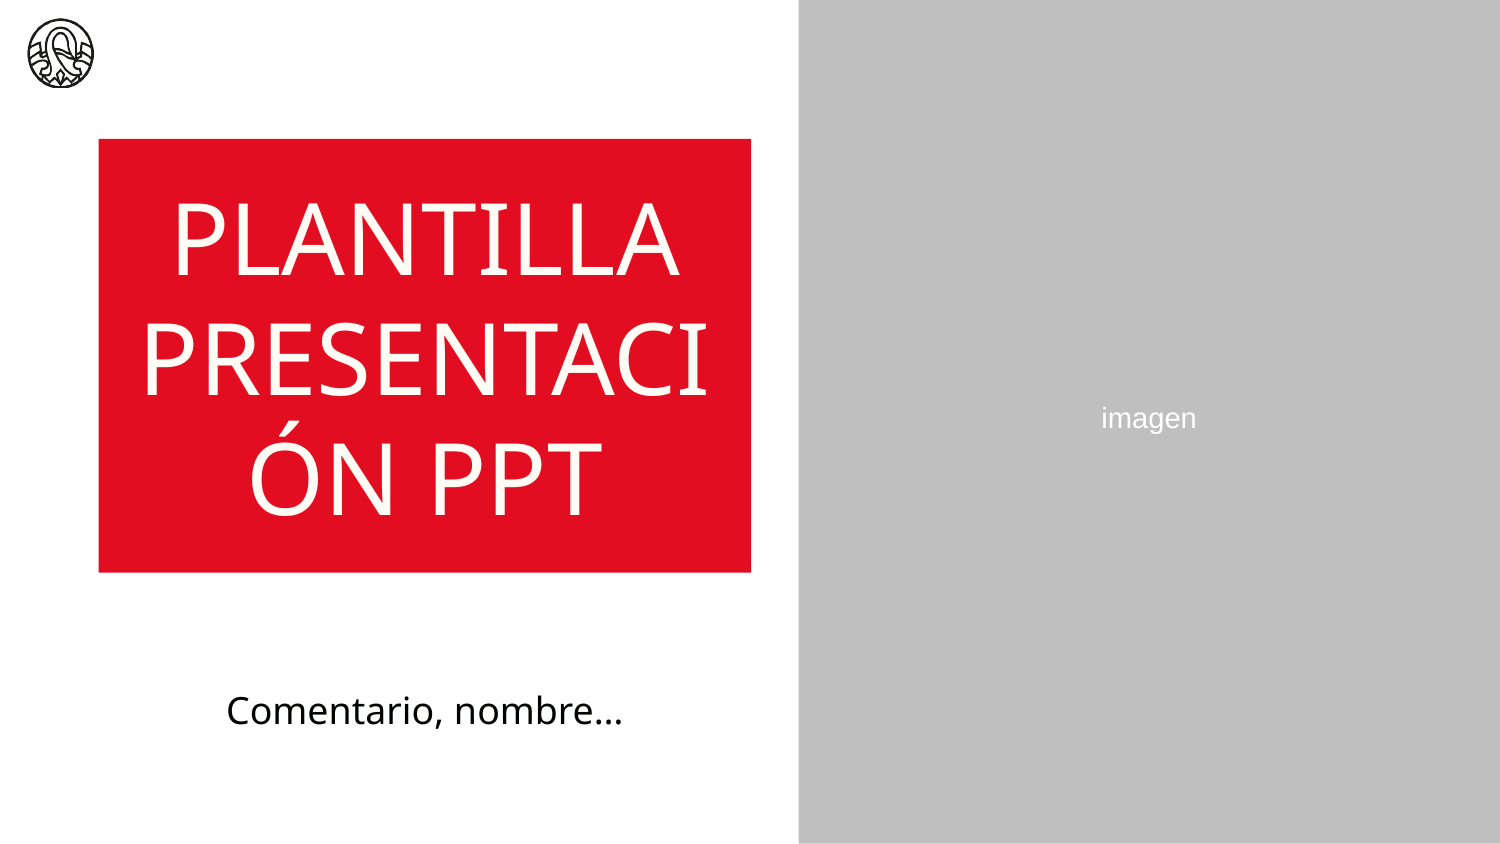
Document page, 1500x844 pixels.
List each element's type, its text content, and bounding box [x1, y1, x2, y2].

title PLANTILLA PRESENTACIÓN PPT [98, 138, 752, 573]
subtitle Comentario, nombre… [143, 650, 707, 770]
picture [26, 18, 96, 88]
text_box imagen [797, 0, 1500, 844]
